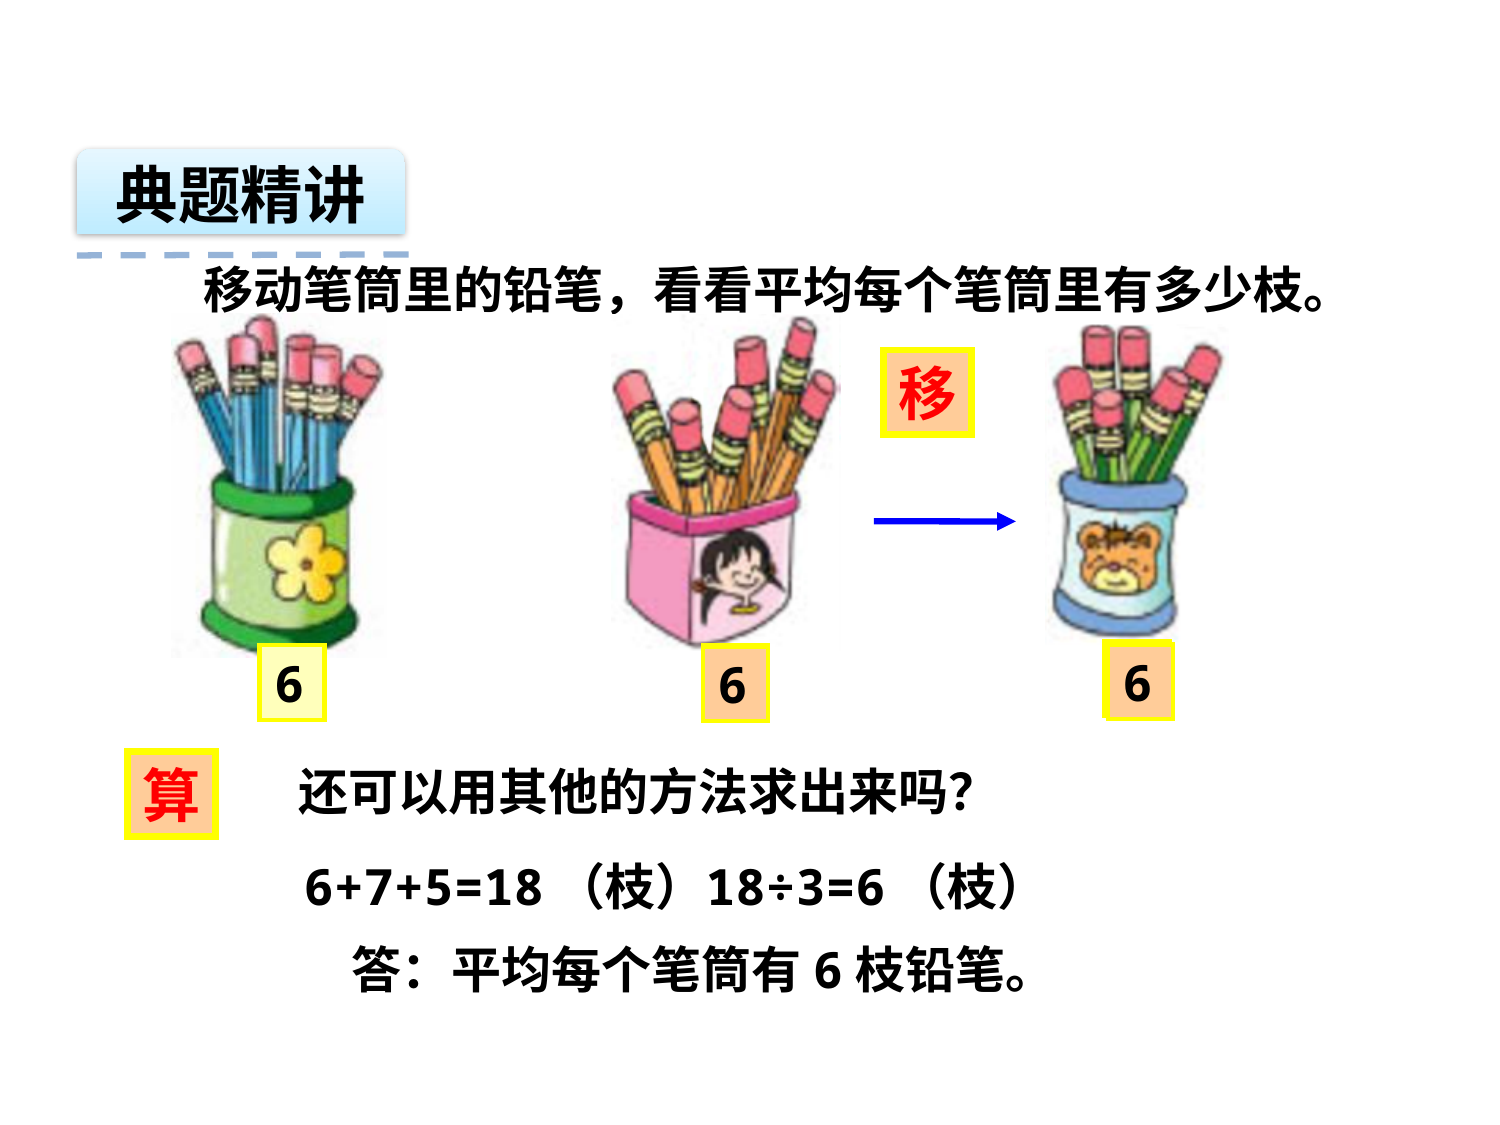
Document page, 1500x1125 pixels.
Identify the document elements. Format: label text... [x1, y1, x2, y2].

text_box 6+7+5=18（枝） [289, 847, 690, 923]
text_box 6 [702, 661, 768, 722]
text_box 移动笔筒里的铅笔，看看平均每个笔筒里有多少枝。 [188, 251, 1394, 326]
text_box 18÷3=6（枝） [690, 847, 1205, 923]
text_box 还可以用其他的方法求出来吗？ [283, 753, 1099, 829]
text_box 答：平均每个笔筒有6枝铅笔。 [336, 930, 1105, 1006]
picture [611, 314, 841, 652]
picture [1045, 324, 1230, 646]
text_box 算 [127, 751, 216, 837]
text_box [873, 515, 1016, 528]
picture [170, 313, 387, 658]
text_box 典题精讲 [76, 148, 406, 235]
text_box 6 [259, 665, 325, 720]
text_box 移 [883, 350, 972, 435]
text_box 6 [1107, 656, 1174, 720]
